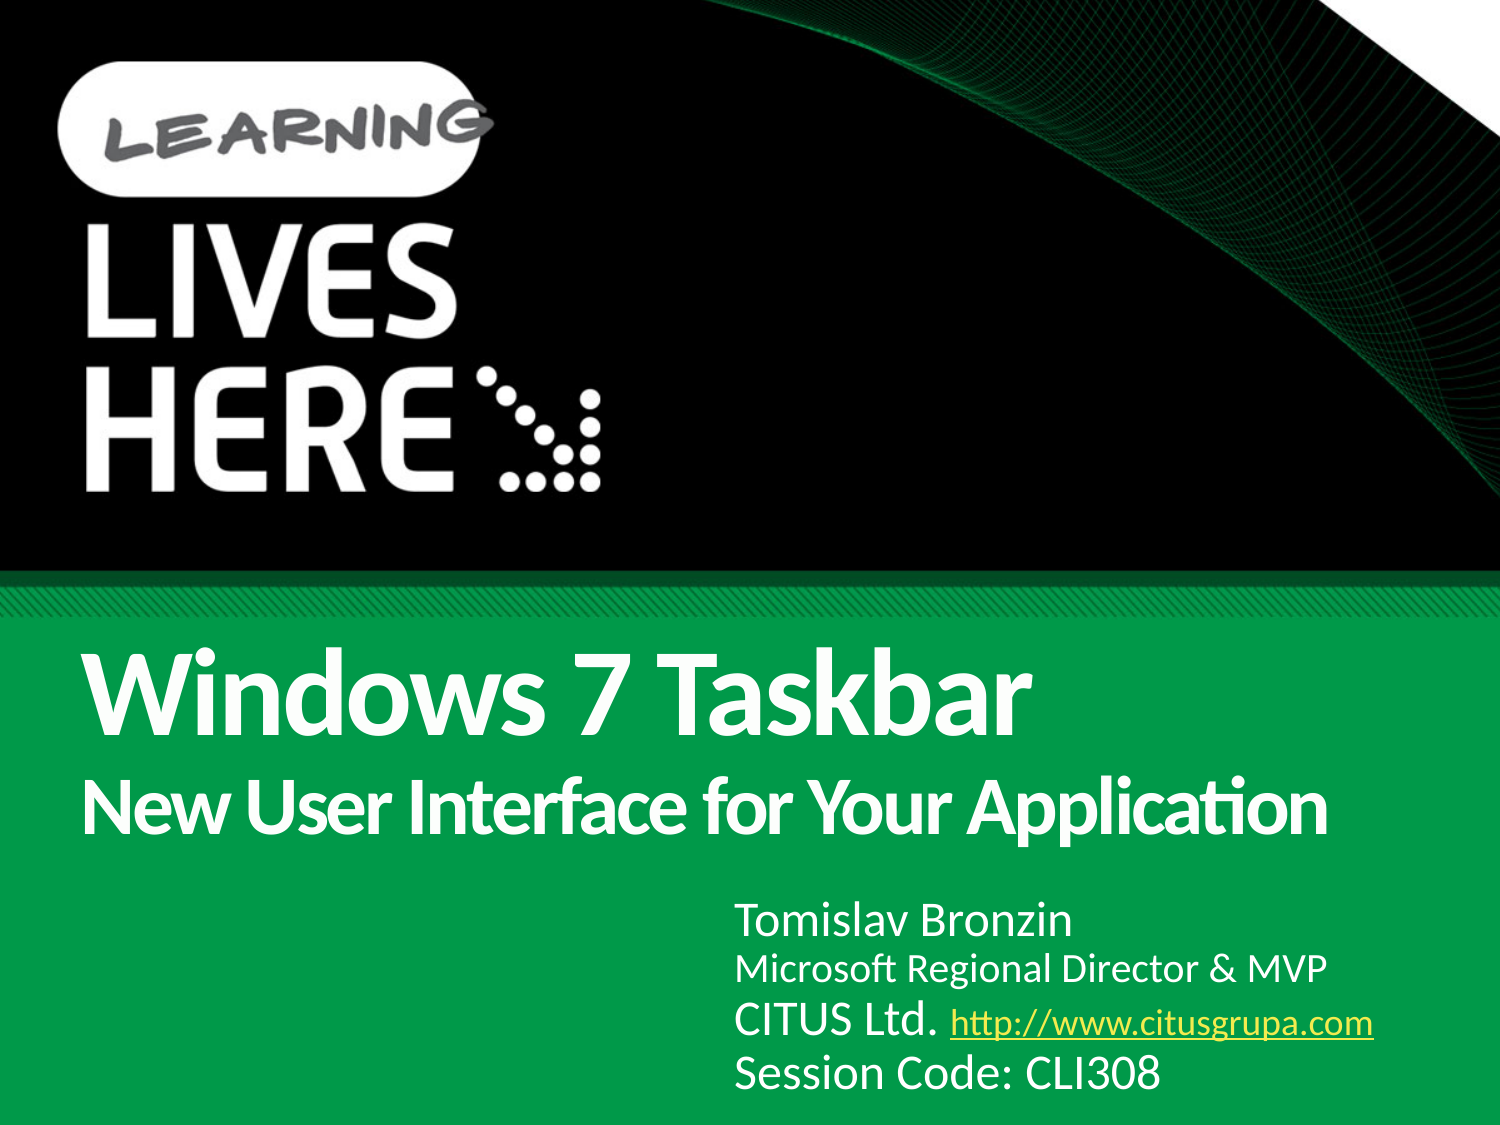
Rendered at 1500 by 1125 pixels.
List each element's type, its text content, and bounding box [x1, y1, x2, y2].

title Windows 7 Taskbar New User Interface for Your Application [80, 627, 1380, 848]
picture [0, 0, 1500, 1125]
subtitle Tomislav Bronzin Microsoft Regional Director & MVP CITUS Ltd. http://www.citusgrupa.com Session Code: CLI308 [734, 892, 1452, 969]
